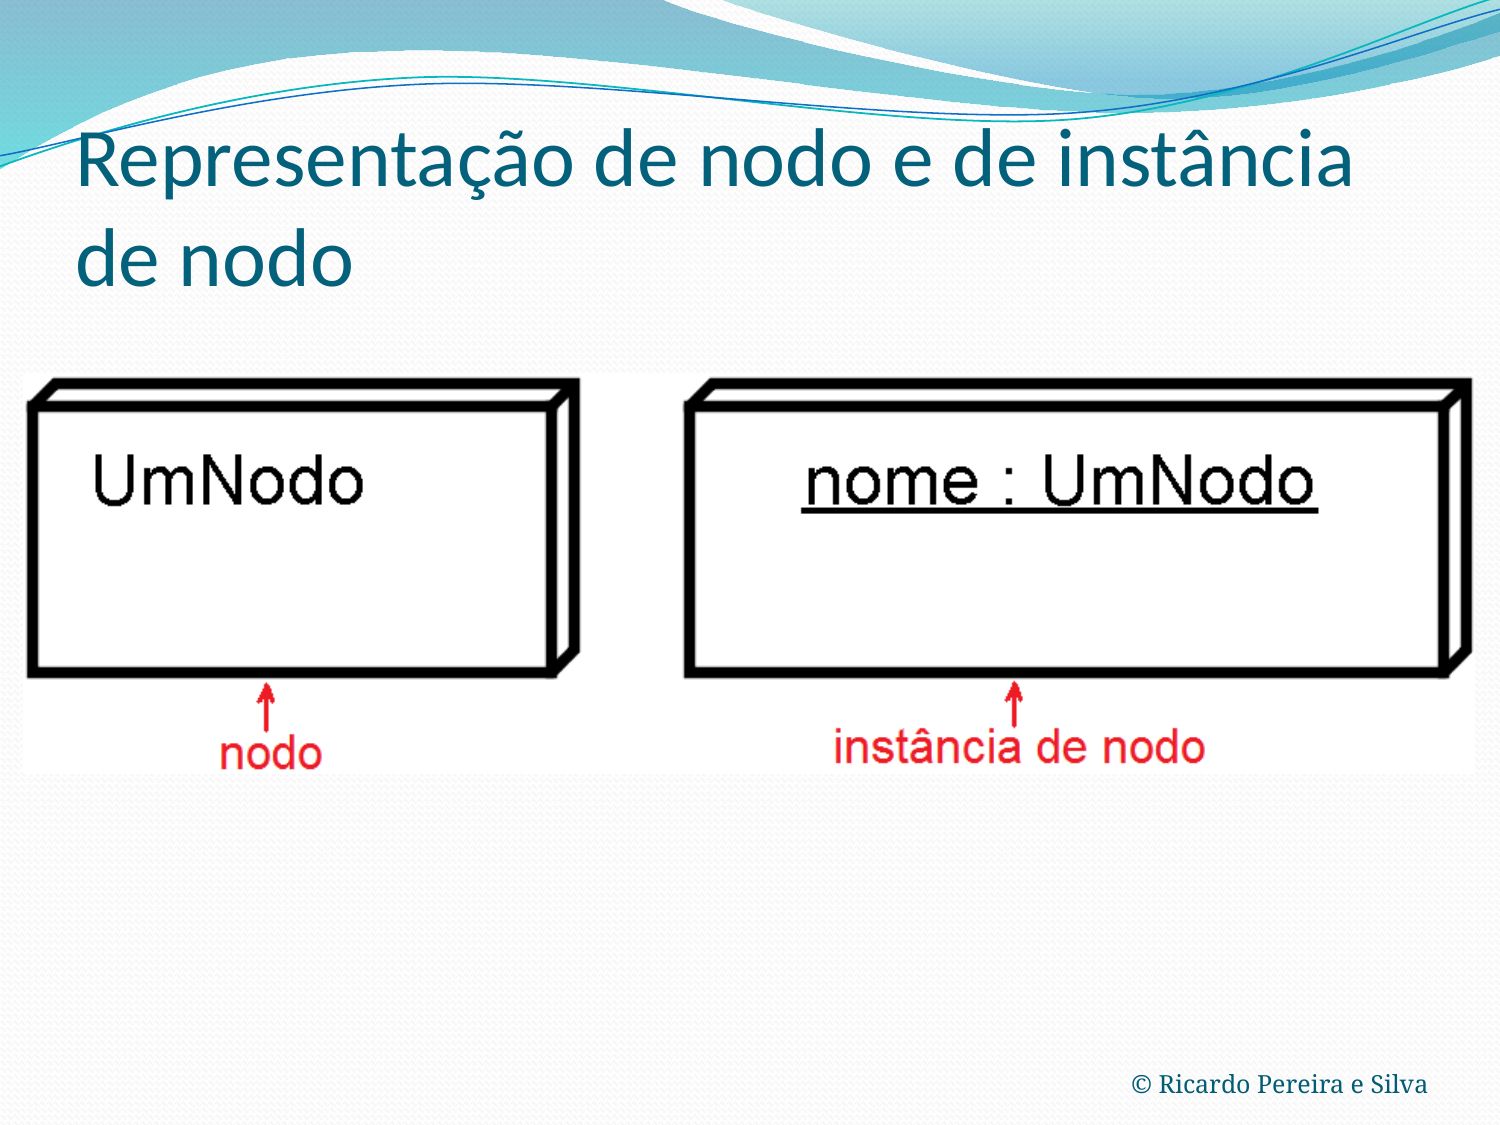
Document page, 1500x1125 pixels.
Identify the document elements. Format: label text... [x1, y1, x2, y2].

title Representação de nodo e de instância de nodo [75, 115, 1425, 303]
footer © Ricardo Pereira e Silva [1101, 1042, 1429, 1103]
picture [23, 374, 1475, 774]
